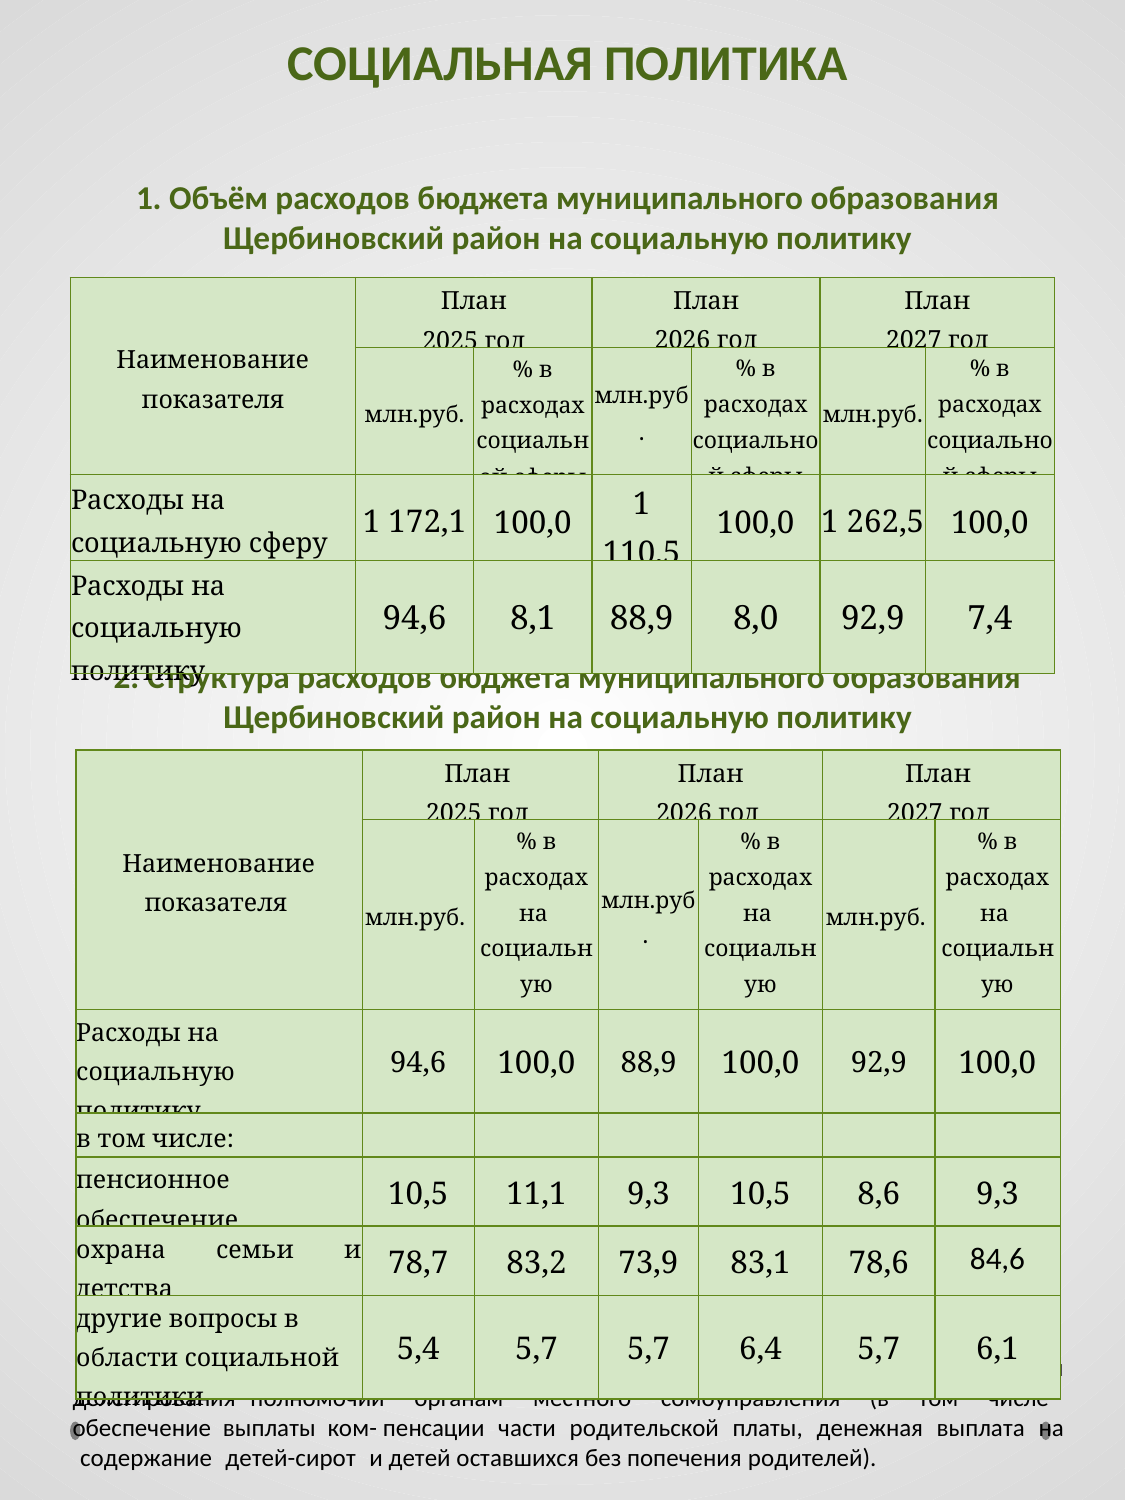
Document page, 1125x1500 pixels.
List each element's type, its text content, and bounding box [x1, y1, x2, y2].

table_header Наименование показателя [77, 751, 362, 1009]
table_cell млн.руб. [823, 820, 934, 1009]
table_cell 8,0 [692, 561, 819, 673]
table_cell 83,2 [475, 1227, 598, 1295]
table_cell 6,1 [936, 1296, 1060, 1398]
table_cell 100,0 [475, 1010, 598, 1112]
table_cell 100,0 [926, 475, 1054, 560]
table_cell 1 262,5 [821, 475, 925, 560]
table_cell другие вопросы в области социальной политики [77, 1296, 362, 1398]
table_cell [475, 1114, 598, 1156]
table_cell [936, 1114, 1060, 1156]
table_header План 2026 год [593, 278, 819, 347]
table_cell [363, 1114, 474, 1156]
table_header План 2025 год [356, 278, 591, 347]
table_cell 73,9 [599, 1227, 698, 1295]
table_cell 5,4 [363, 1296, 474, 1398]
table_cell 8,6 [823, 1158, 934, 1225]
table_cell млн.руб. [593, 348, 691, 474]
table_cell % в расходах социальной сферы [692, 348, 819, 474]
table_cell 1 172,1 [356, 475, 473, 560]
table_cell 10,5 [699, 1158, 822, 1225]
table_cell [823, 1114, 934, 1156]
table_cell 83,1 [699, 1227, 822, 1295]
table_cell 5,7 [599, 1296, 698, 1398]
table_cell Расходы на социальную сферу [71, 475, 355, 560]
table_cell пенсионное обеспечение [77, 1158, 362, 1225]
text_box 2. Структура расходов бюджета муниципального образования Щербиновский район на социальную политику [70, 655, 1065, 736]
table_header План 2025 год [363, 751, 598, 819]
text_box СОЦИАЛЬНАЯ ПОЛИТИКА 1. Объём расходов бюджета муниципального образования Щербиновский район на социальную политику [70, 30, 1065, 256]
table_header Наименование показателя [71, 278, 355, 474]
table_cell 10,5 [363, 1158, 474, 1225]
table_cell 100,0 [474, 475, 591, 560]
table_cell 88,9 [599, 1010, 698, 1112]
table_cell 7,4 [926, 561, 1054, 673]
table_cell в том числе: [77, 1114, 362, 1156]
table_cell 84,6 [936, 1227, 1060, 1295]
table_cell 8,1 [474, 561, 591, 673]
table_cell 94,6 [356, 561, 473, 673]
table_cell Расходы на социальную политику [71, 561, 355, 673]
table_cell 94,6 [363, 1010, 474, 1112]
table_header План 2026 год [599, 751, 822, 819]
table_cell % в расходах на социальную политику [936, 820, 1060, 1009]
table_cell % в расходах на социальную политику [699, 820, 822, 1009]
table_cell 92,9 [823, 1010, 934, 1112]
table_cell % в расходах социальной сферы [926, 348, 1054, 474]
table_cell 78,7 [363, 1227, 474, 1295]
table_cell 5,7 [823, 1296, 934, 1398]
table_cell % в расходах на социальную политику [475, 820, 598, 1009]
table_cell 9,3 [599, 1158, 698, 1225]
table_cell млн.руб. [363, 820, 474, 1009]
table_cell 78,6 [823, 1227, 934, 1295]
table_cell 100,0 [692, 475, 819, 560]
table_cell 88,9 [593, 561, 691, 673]
table_cell 1 110,5 [593, 475, 691, 560]
table_cell 100,0 [936, 1010, 1060, 1112]
table_cell млн.руб. [599, 820, 698, 1009]
table_cell [699, 1114, 822, 1156]
table_cell млн.руб. [356, 348, 473, 474]
table_cell [599, 1114, 698, 1156]
table_cell охрана семьи и детства [77, 1227, 362, 1295]
text_box Большая часть расходов на социальную политику финансируется путем делегирования полномочий органам местного сомоуправления (в том числе обеспечение выплаты ком- пенсации части родительской платы, денежная выплата на содержание детей-сирот и детей оставшихся без попечения родителей). [70, 1351, 1065, 1472]
table_header План 2027 год [823, 751, 1060, 819]
table_cell % в расходах социальной сферы [474, 348, 591, 474]
table_cell 9,3 [936, 1158, 1060, 1225]
table_cell Расходы на социальную политику [77, 1010, 362, 1112]
table_cell 11,1 [475, 1158, 598, 1225]
table_cell млн.руб. [821, 348, 925, 474]
table_cell 92,9 [821, 561, 925, 673]
table_header План 2027 год [821, 278, 1054, 347]
table_cell 100,0 [699, 1010, 822, 1112]
table_cell 5,7 [475, 1296, 598, 1398]
table_cell 6,4 [699, 1296, 822, 1398]
